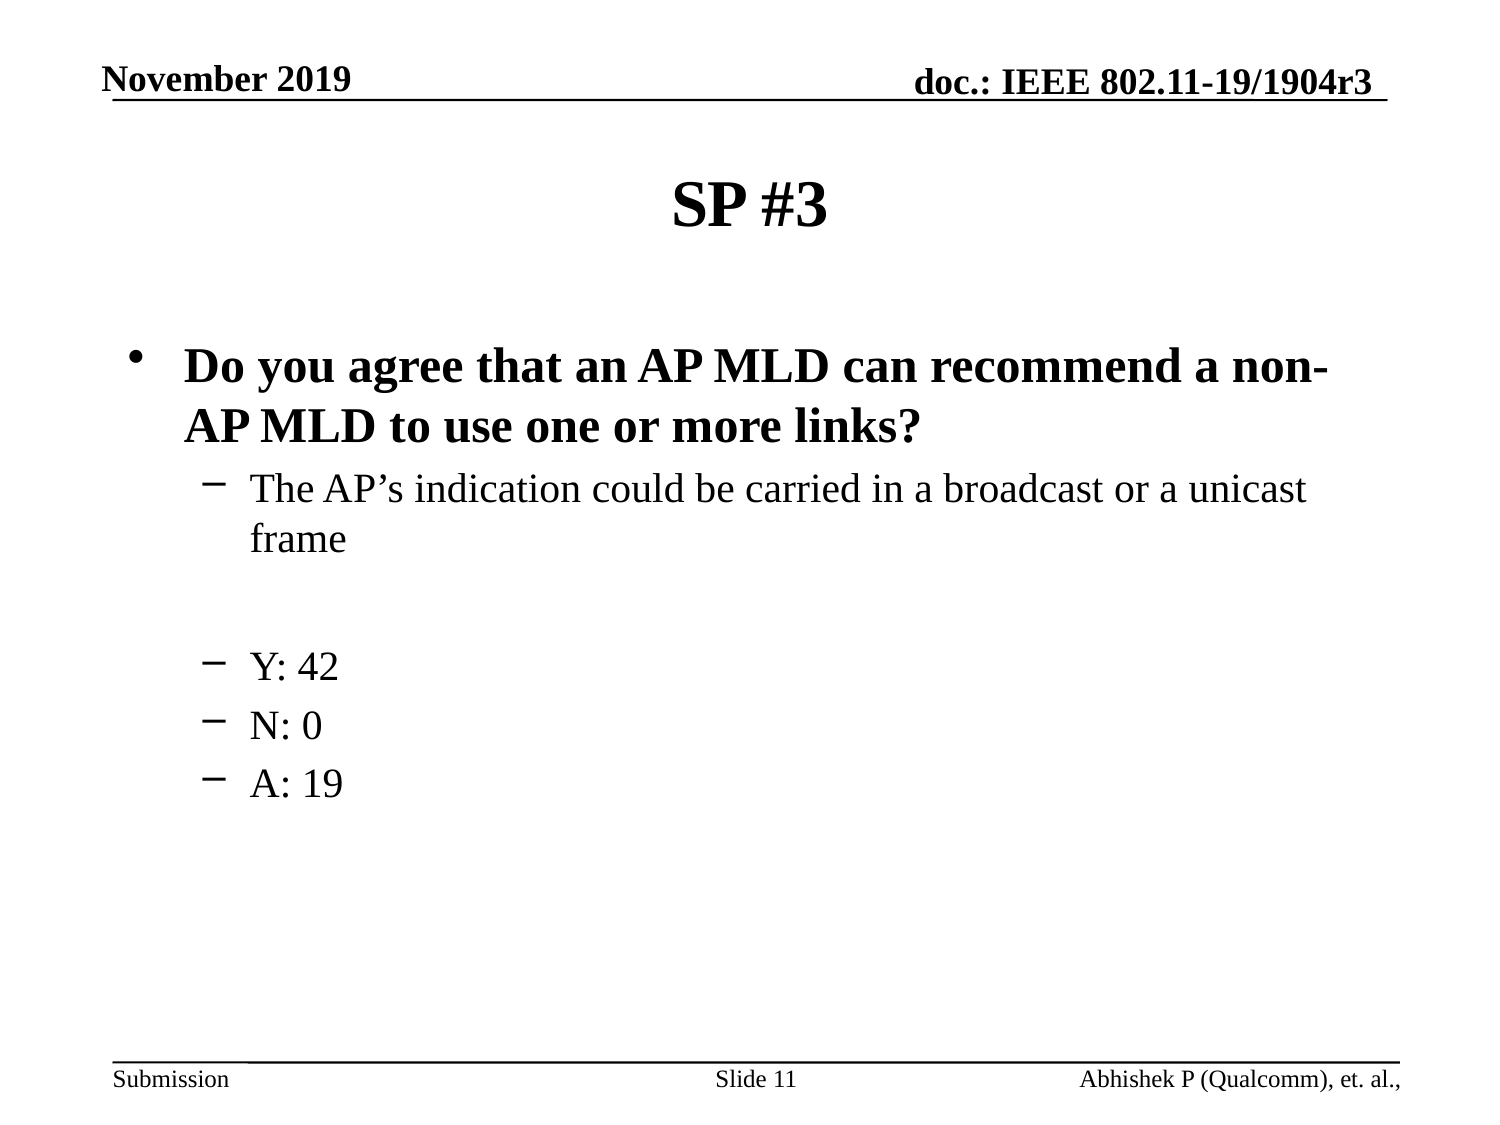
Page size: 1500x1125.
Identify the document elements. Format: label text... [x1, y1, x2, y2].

slide_number Slide 11 [712, 1061, 801, 1093]
list Do you agree that an AP MLD can recommend a non-AP MLD to use one or more links? The AP’s indication could be carried in a broadcast or a unicast frame Y: 42 N: 0 A: 19 [112, 324, 1388, 1001]
footer Abhishek P (Qualcomm), et. al., [949, 1061, 1402, 1093]
title SP #3 [112, 112, 1388, 288]
